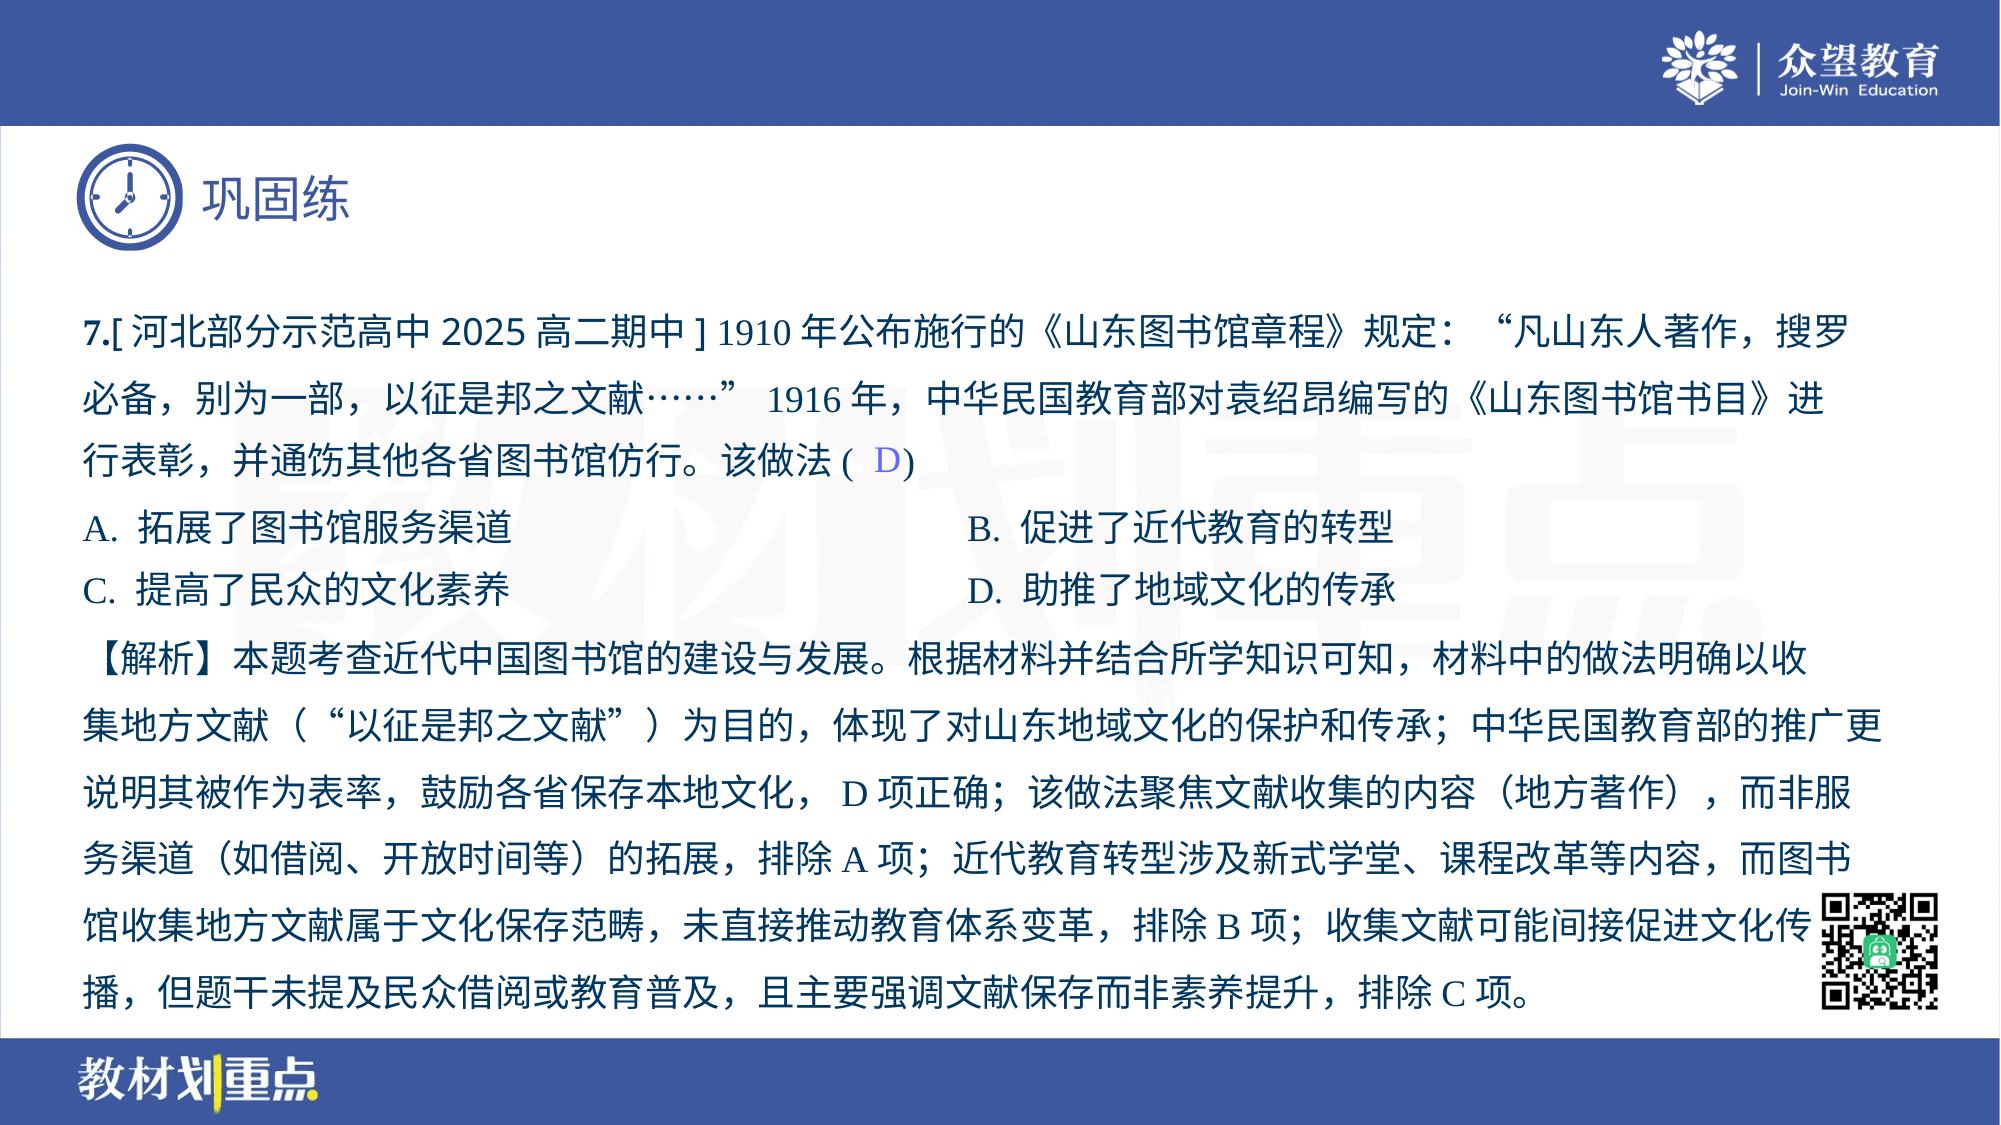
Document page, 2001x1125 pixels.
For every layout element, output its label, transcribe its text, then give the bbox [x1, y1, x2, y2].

text_box D [860, 417, 915, 475]
picture [0, 0, 2000, 1125]
text_box A. 拓展了图书馆服务渠道 B. 促进了近代教育的转型 C. 提高了民众的文化素养 D. 助推了地域文化的传承 [82, 482, 1817, 605]
text_box 【解析】本题考查近代中国图书馆的建设与发展。根据材料并结合所学知识可知，材料中的做法明确以收 集地方文献（“以征是邦之文献”）为目的，体现了对山东地域文化的保护和传承；中华民国教育部的推广更 说明其被作为表率，鼓励各省保存本地文化，D项正确；该做法聚焦文献收集的内容（地方著作），而非服 务渠道（如借阅、开放时间等）的拓展，排除A项；近代教育转型涉及新式学堂、课程改革等内容，而图书 馆收集地方文献属于文化保存范畴，未直接推动教育体系变革，排除B项；收集文献可能间接促进文化传 播，但题干未提及民众借阅或教育普及，且主要强调文献保存而非素养提升，排除C项。 [82, 613, 1817, 1002]
text_box 7.[河北部分示范高中2025高二期中] 1910年公布施行的《山东图书馆章程》规定：“凡山东人著作，搜罗 必备，别为一部，以征是邦之文献……”1916年，中华民国教育部对袁绍昂编写的《山东图书馆书目》进 行表彰，并通饬其他各省图书馆仿行。该做法( ) [82, 286, 1817, 476]
